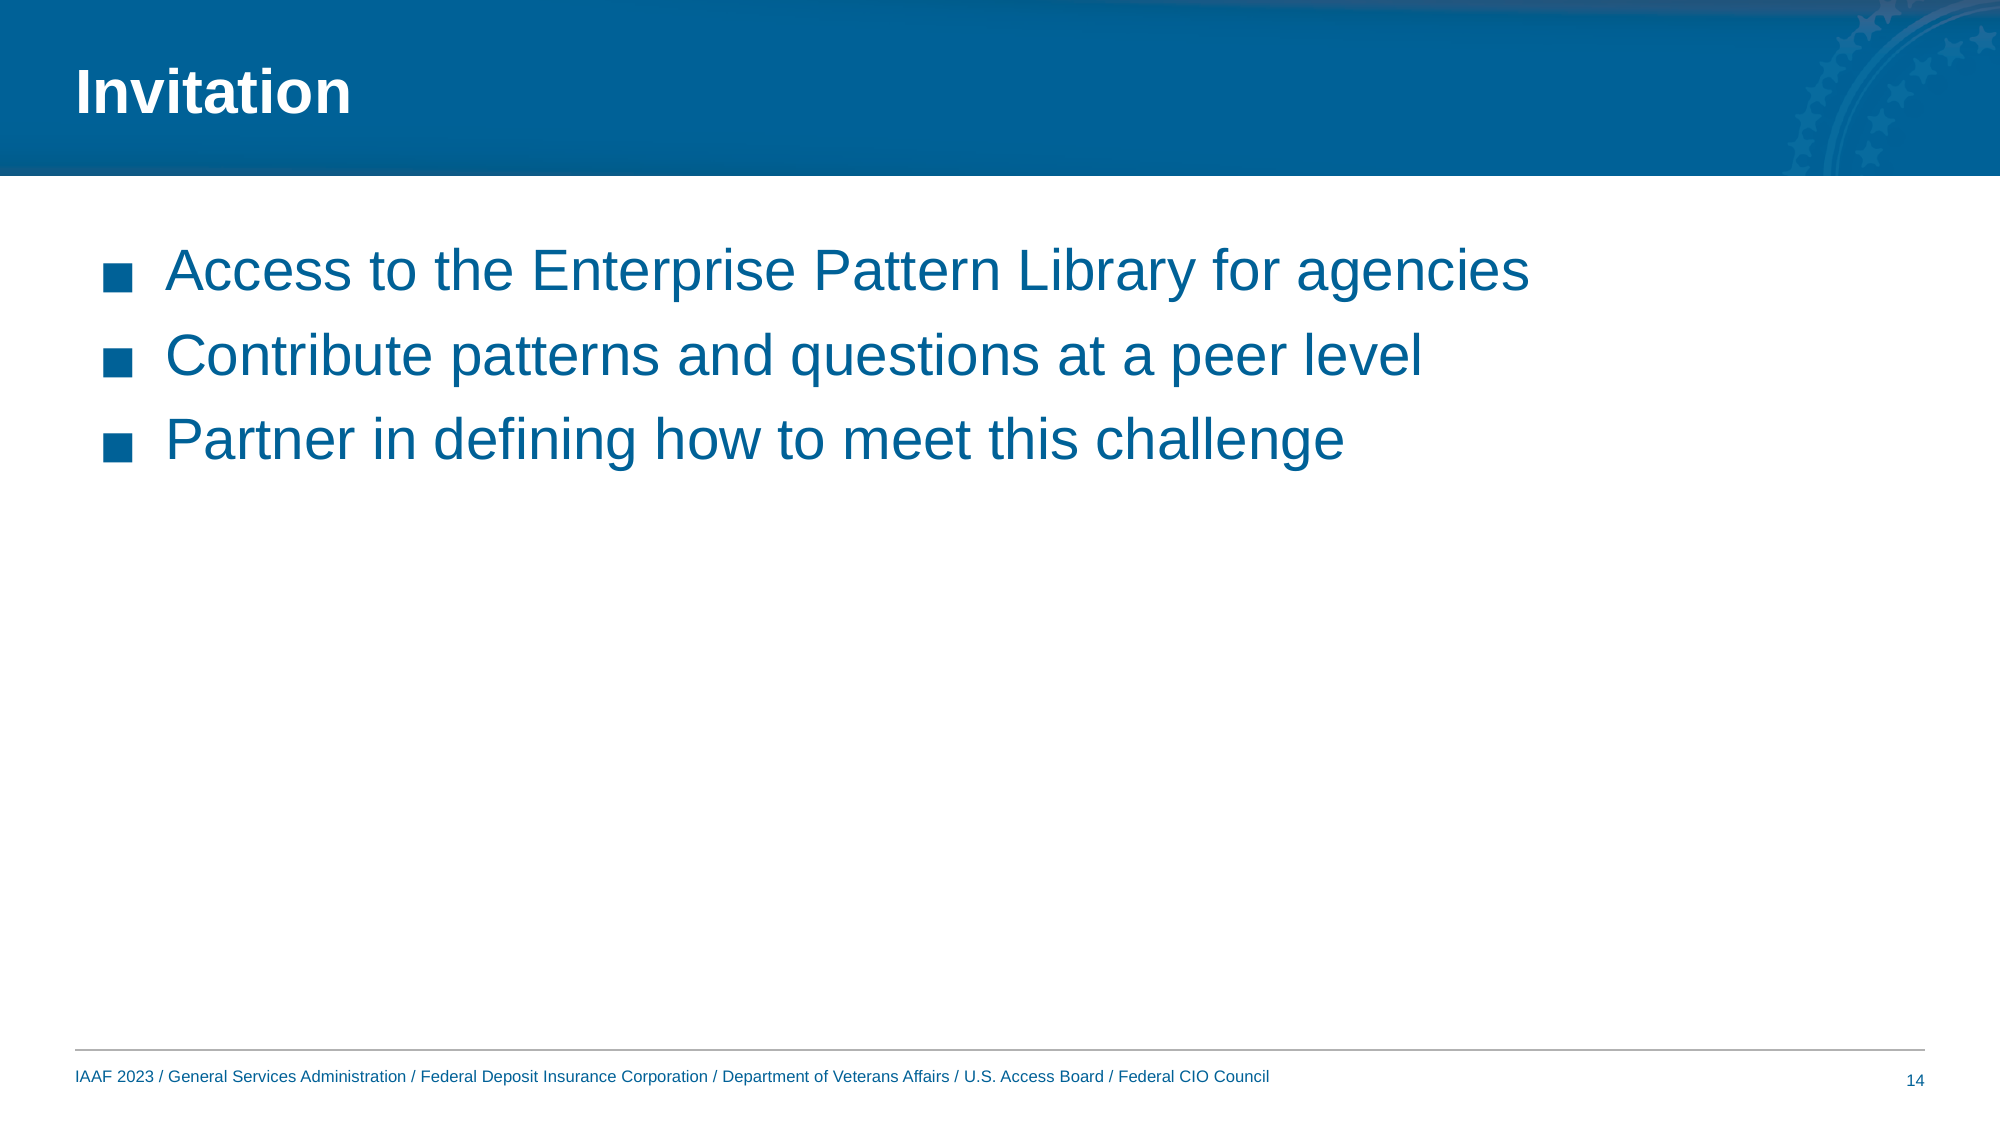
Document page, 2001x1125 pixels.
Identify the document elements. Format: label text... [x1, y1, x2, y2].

title Invitation [75, 52, 1800, 128]
picture [0, 0, 2000, 176]
list Access to the Enterprise Pattern Library for agencies Contribute patterns and questions at a peer level Partner in defining how to meet this challenge [75, 224, 1925, 1035]
picture [0, 168, 666, 176]
slide_number 14 [1880, 1065, 1925, 1095]
